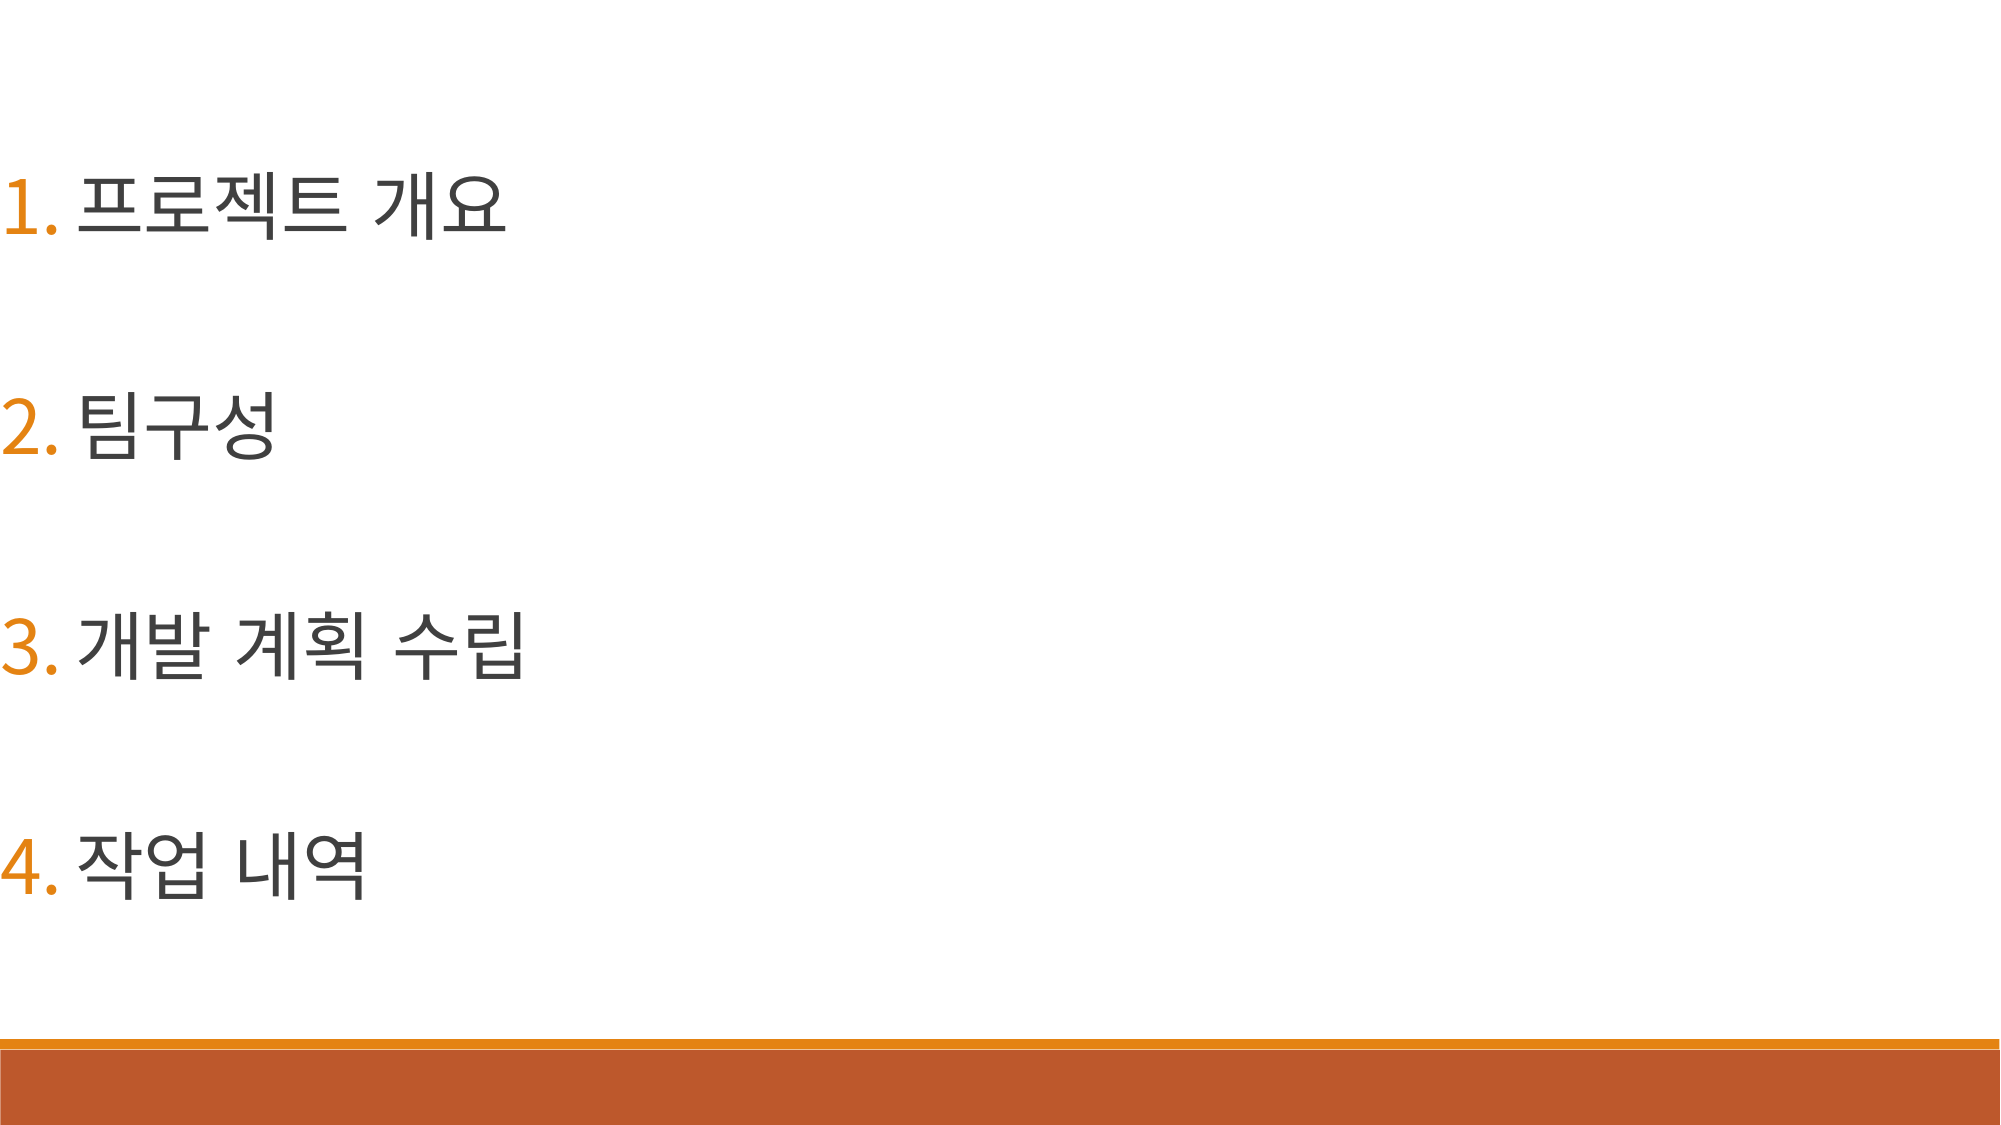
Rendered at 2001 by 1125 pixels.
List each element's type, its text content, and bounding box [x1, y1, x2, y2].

list 프로젝트 개요 팀구성 개발 계획 수립 작업 내역 [0, 161, 1650, 925]
